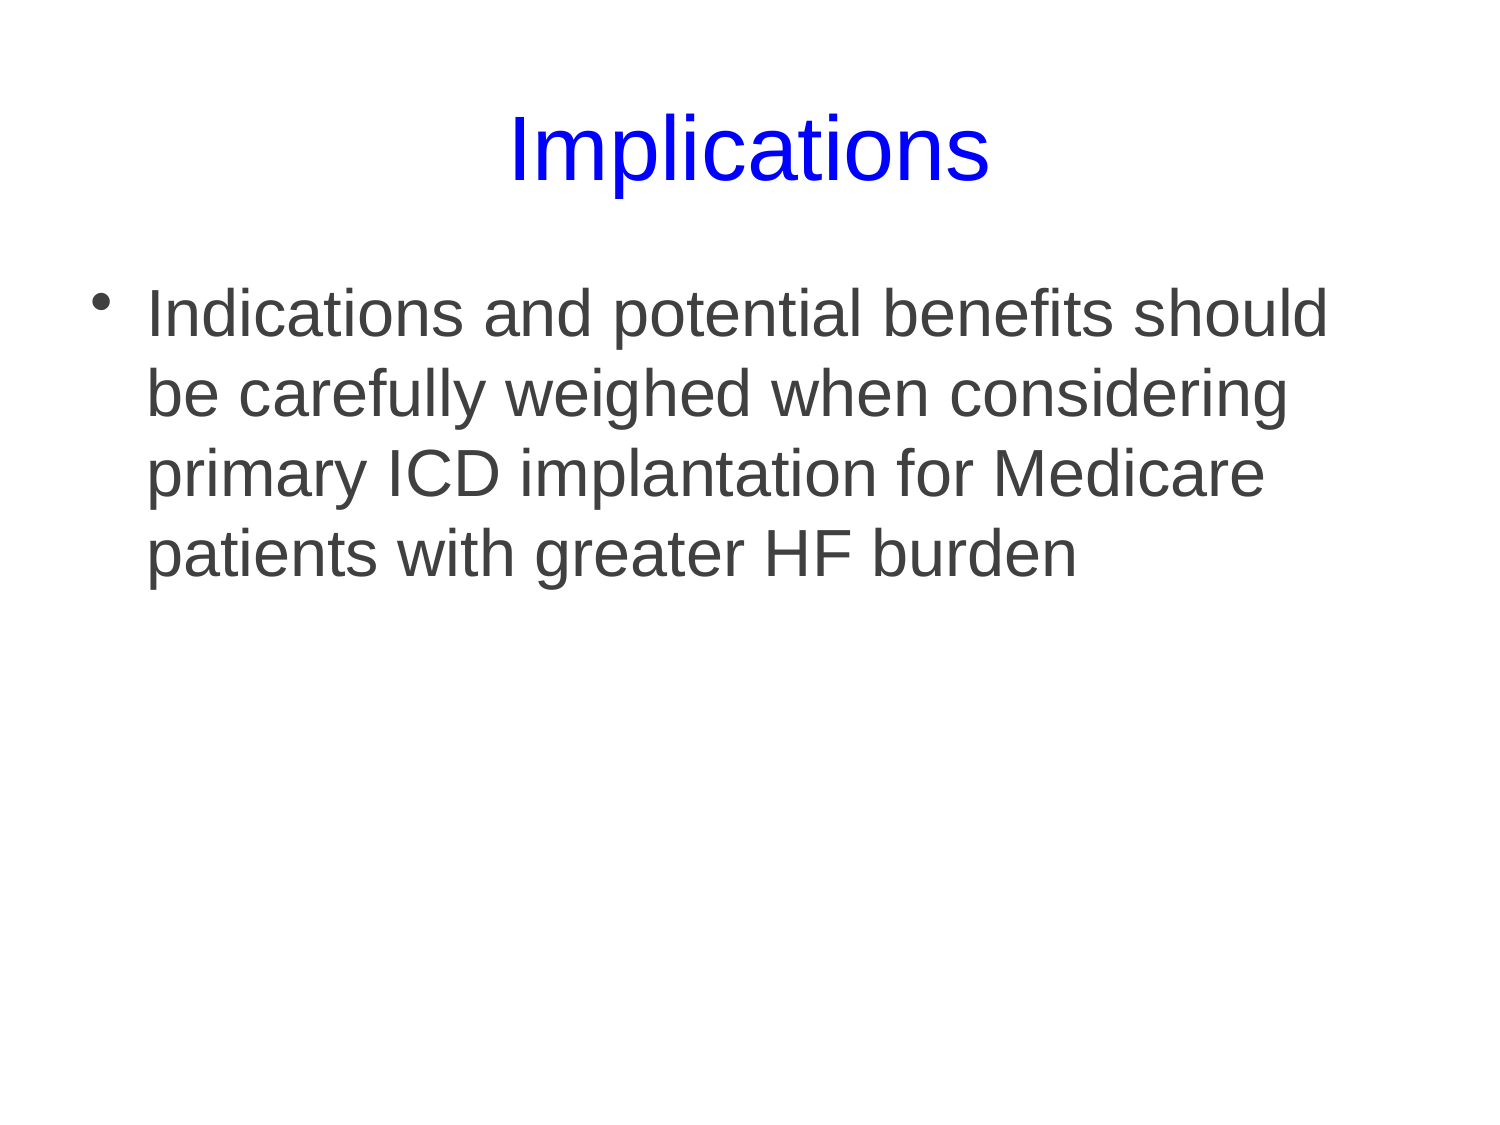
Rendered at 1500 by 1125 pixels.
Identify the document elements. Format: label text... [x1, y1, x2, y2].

list Indications and potential benefits should be carefully weighed when considering primary ICD implantation for Medicare patients with greater HF burden [75, 262, 1425, 1005]
title Implications [75, 50, 1425, 238]
